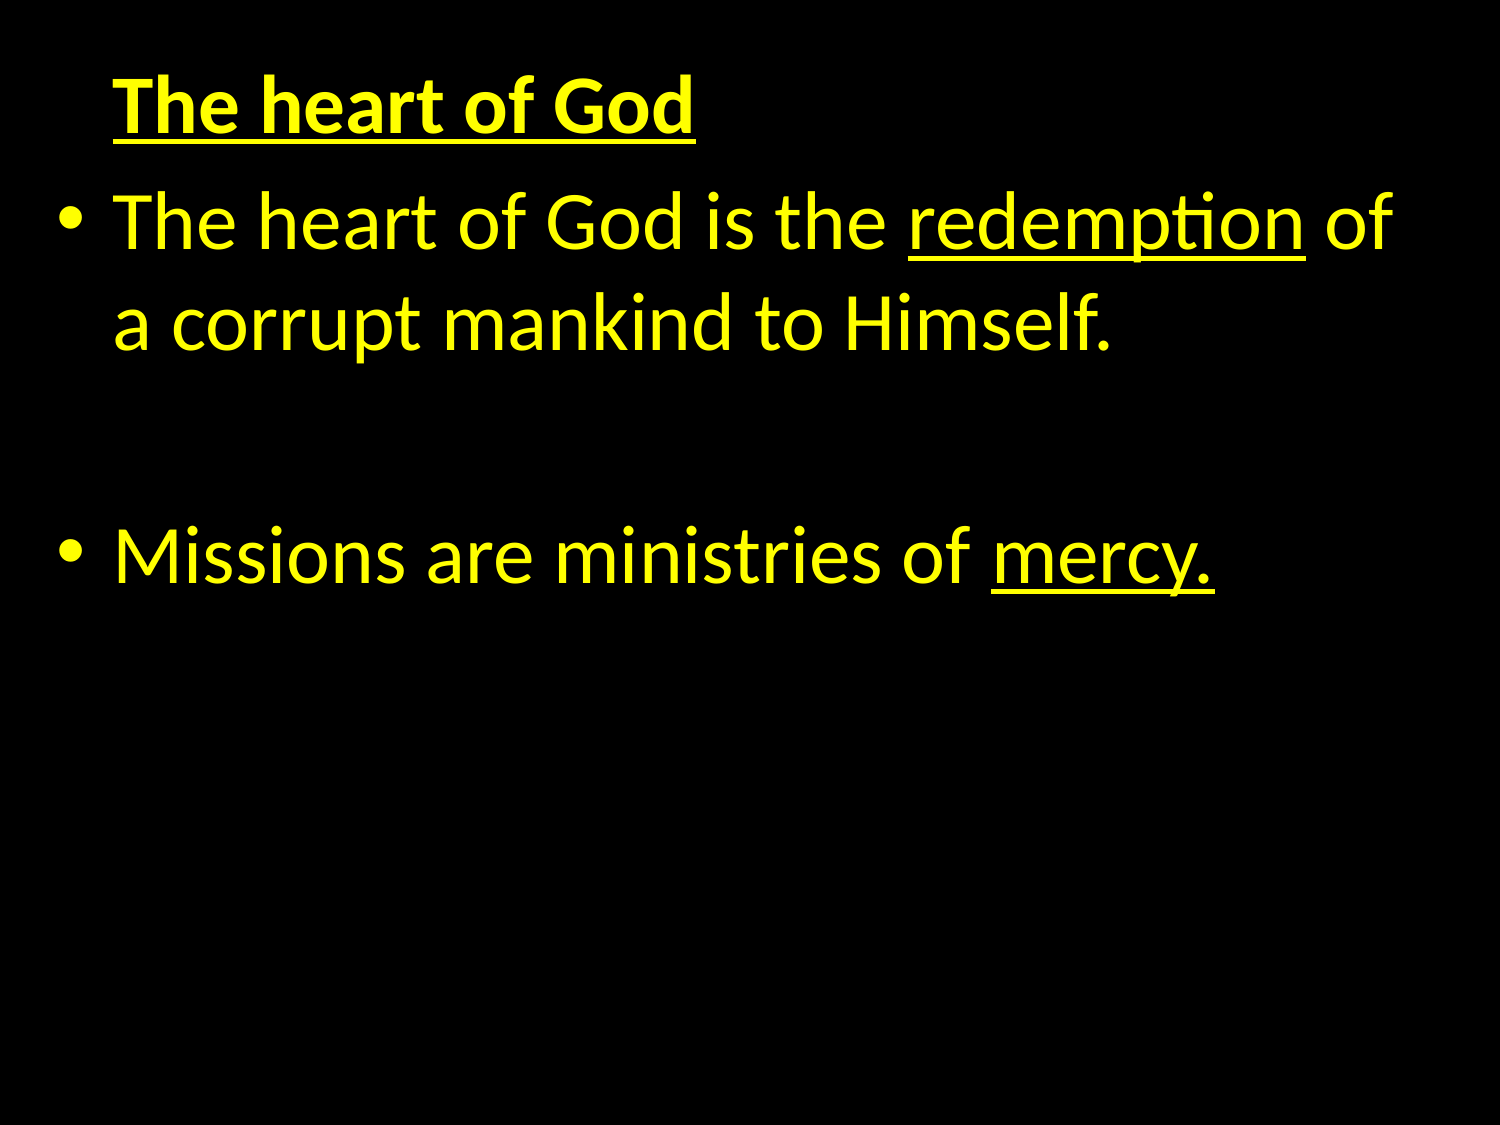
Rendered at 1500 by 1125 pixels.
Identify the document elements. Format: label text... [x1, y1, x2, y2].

list The heart of God The heart of God is the redemption of a corrupt mankind to Himself. Missions are ministries of mercy. [40, 42, 1460, 1107]
